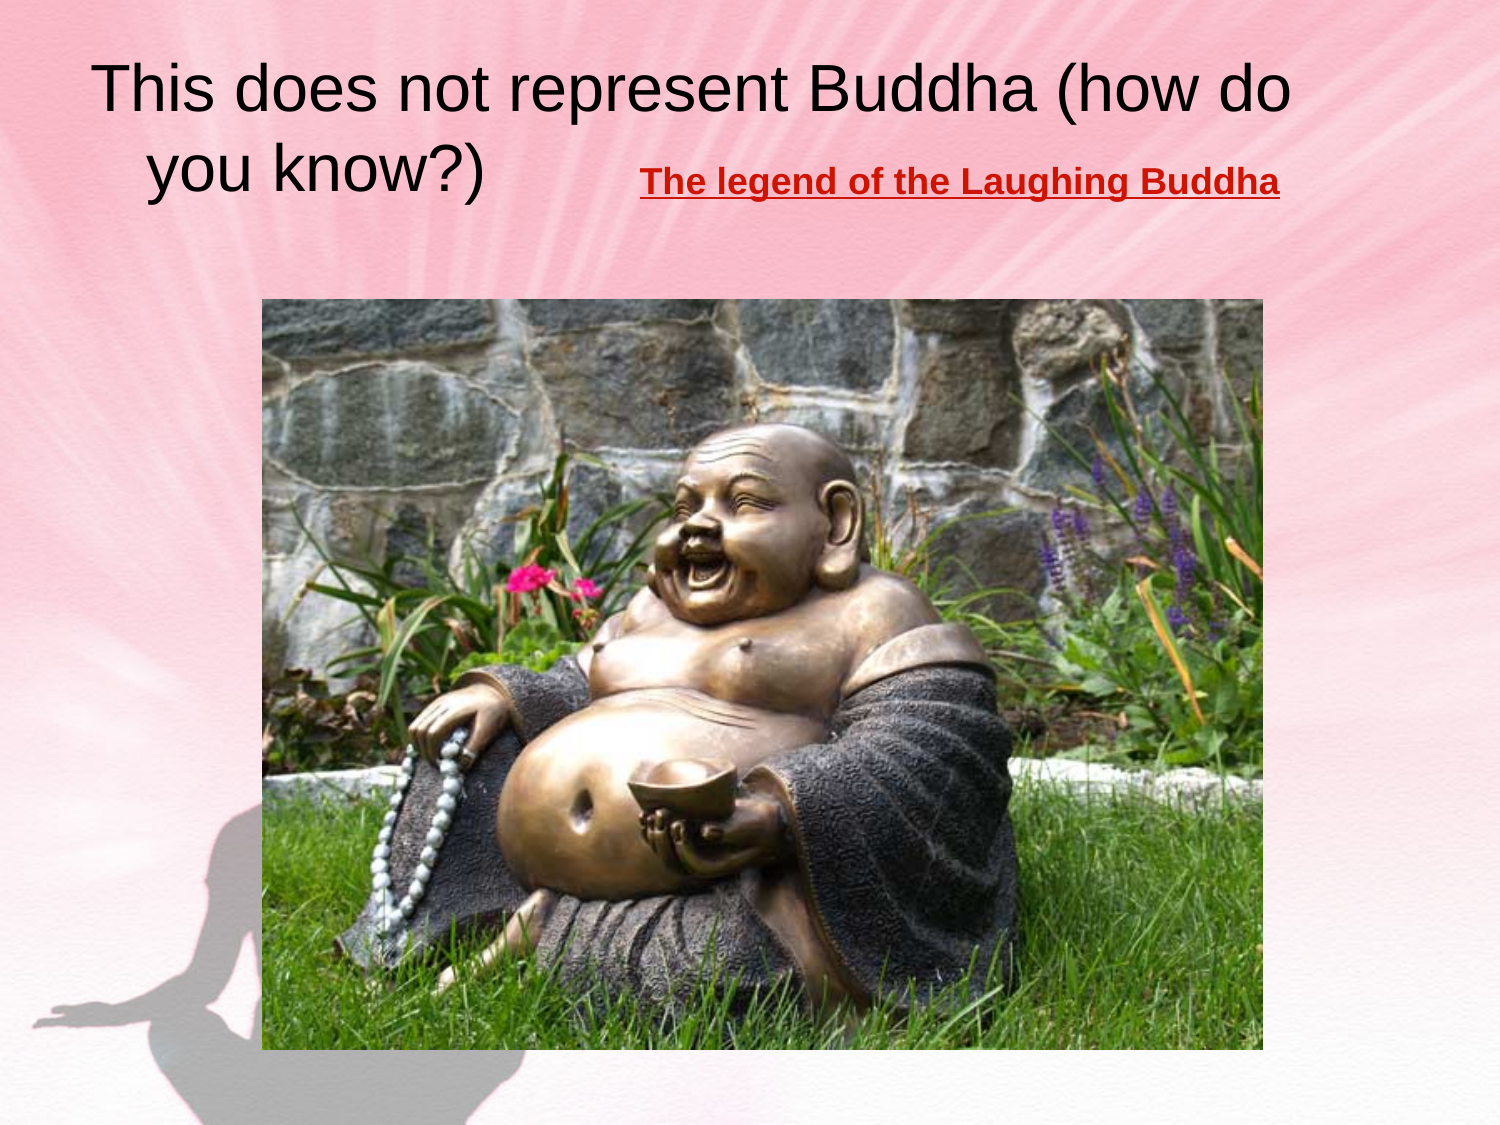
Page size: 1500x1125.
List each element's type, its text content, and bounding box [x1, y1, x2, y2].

text_box The legend of the Laughing Buddha [624, 149, 1300, 210]
picture [0, 0, 1500, 1125]
list This does not represent Buddha (how do you know?) [74, 37, 1426, 1006]
